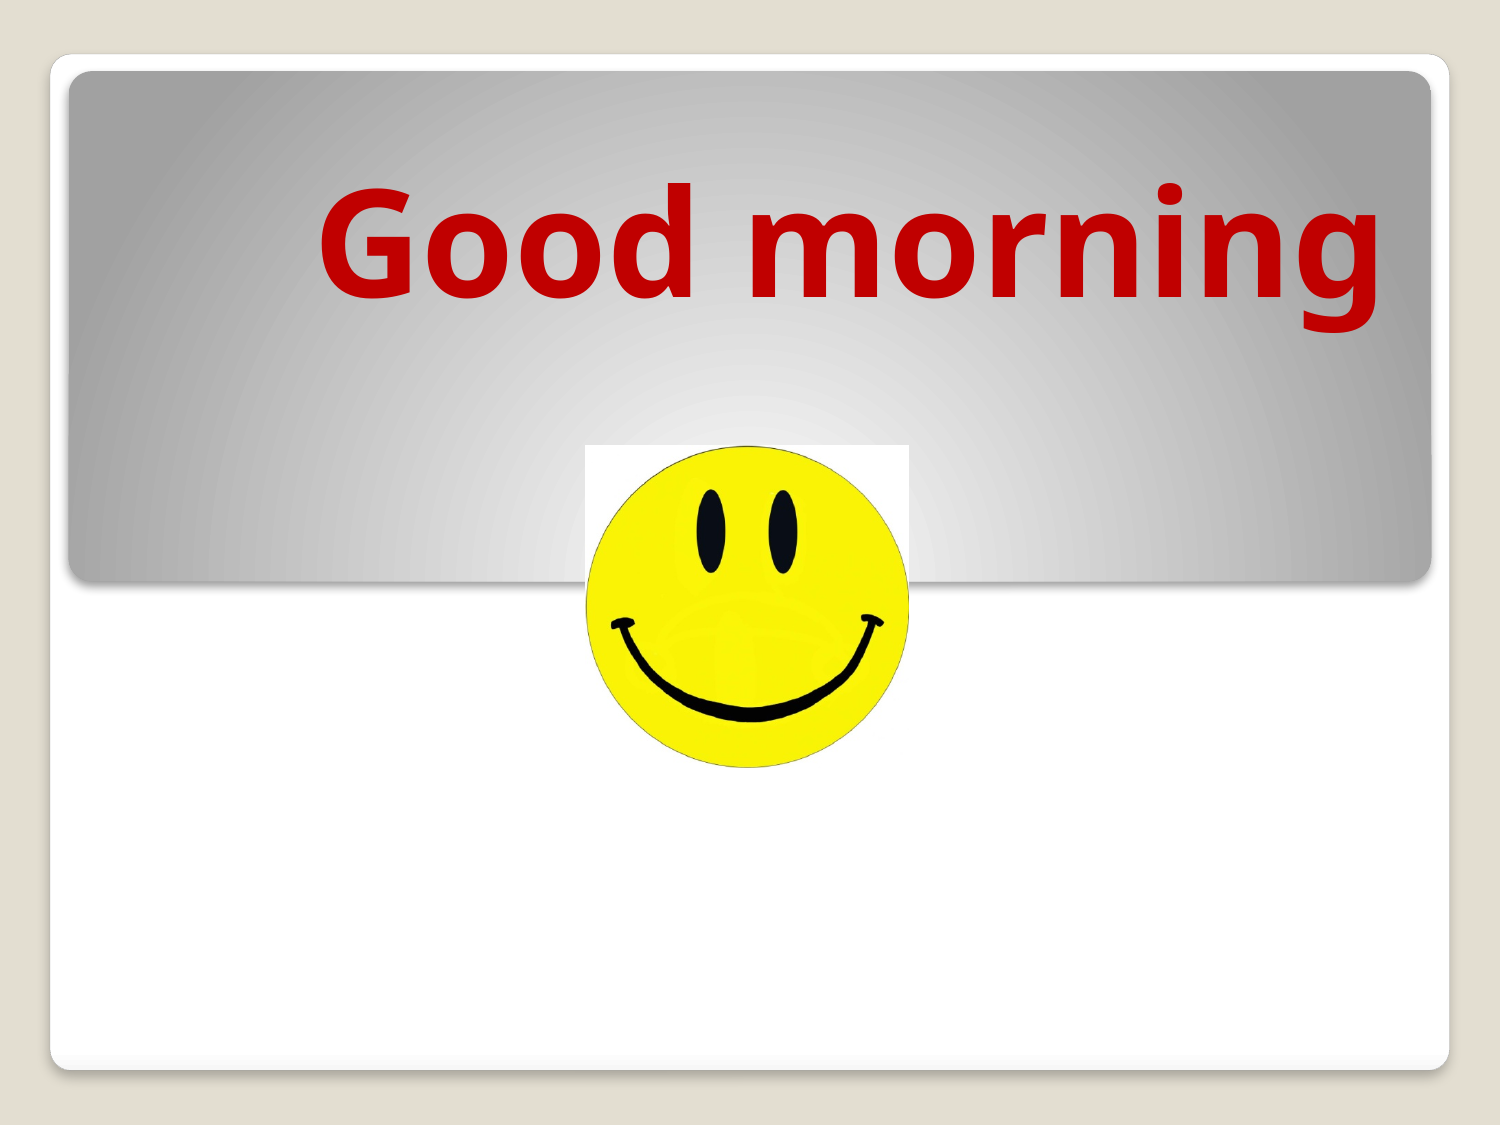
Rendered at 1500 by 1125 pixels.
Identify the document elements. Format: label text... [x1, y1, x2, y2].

picture [585, 445, 909, 768]
title Good morning [70, 93, 1395, 335]
